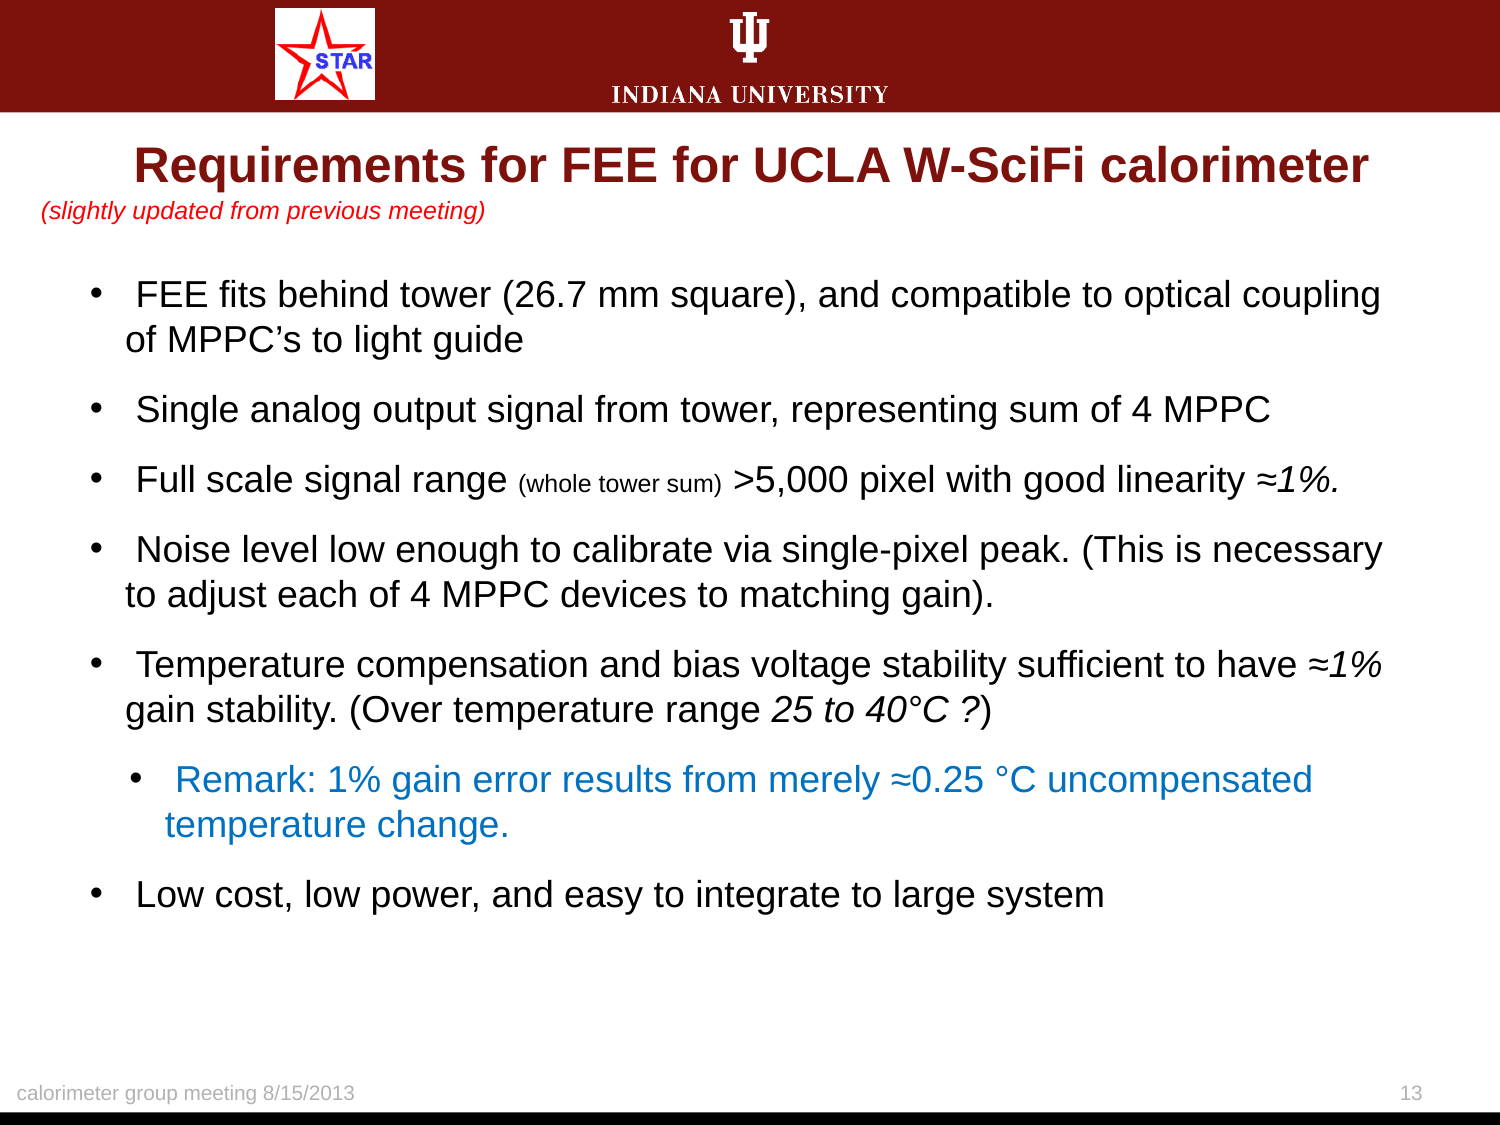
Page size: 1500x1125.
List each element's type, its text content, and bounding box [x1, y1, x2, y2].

picture [612, 12, 888, 103]
text_box FEE fits behind tower (26.7 mm square), and compatible to optical coupling of MPPC’s to light guide Single analog output signal from tower, representing sum of 4 MPPC Full scale signal range (whole tower sum) >5,000 pixel with good linearity ≈1%. Noise level low enough to calibrate via single-pixel peak. (This is necessary to adjust each of 4 MPPC devices to matching gain). Temperature compensation and bias voltage stability sufficient to have ≈1% gain stability. (Over temperature range 25 to 40°C ?) Remark: 1% gain error results from merely ≈0.25 °C uncompensated temperature change. Low cost, low power, and easy to integrate to large system [74, 263, 1425, 923]
title Requirements for FEE for UCLA W-SciFi calorimeter [87, 112, 1417, 213]
text_box (slightly updated from previous meeting) [25, 187, 502, 233]
picture [275, 8, 375, 100]
